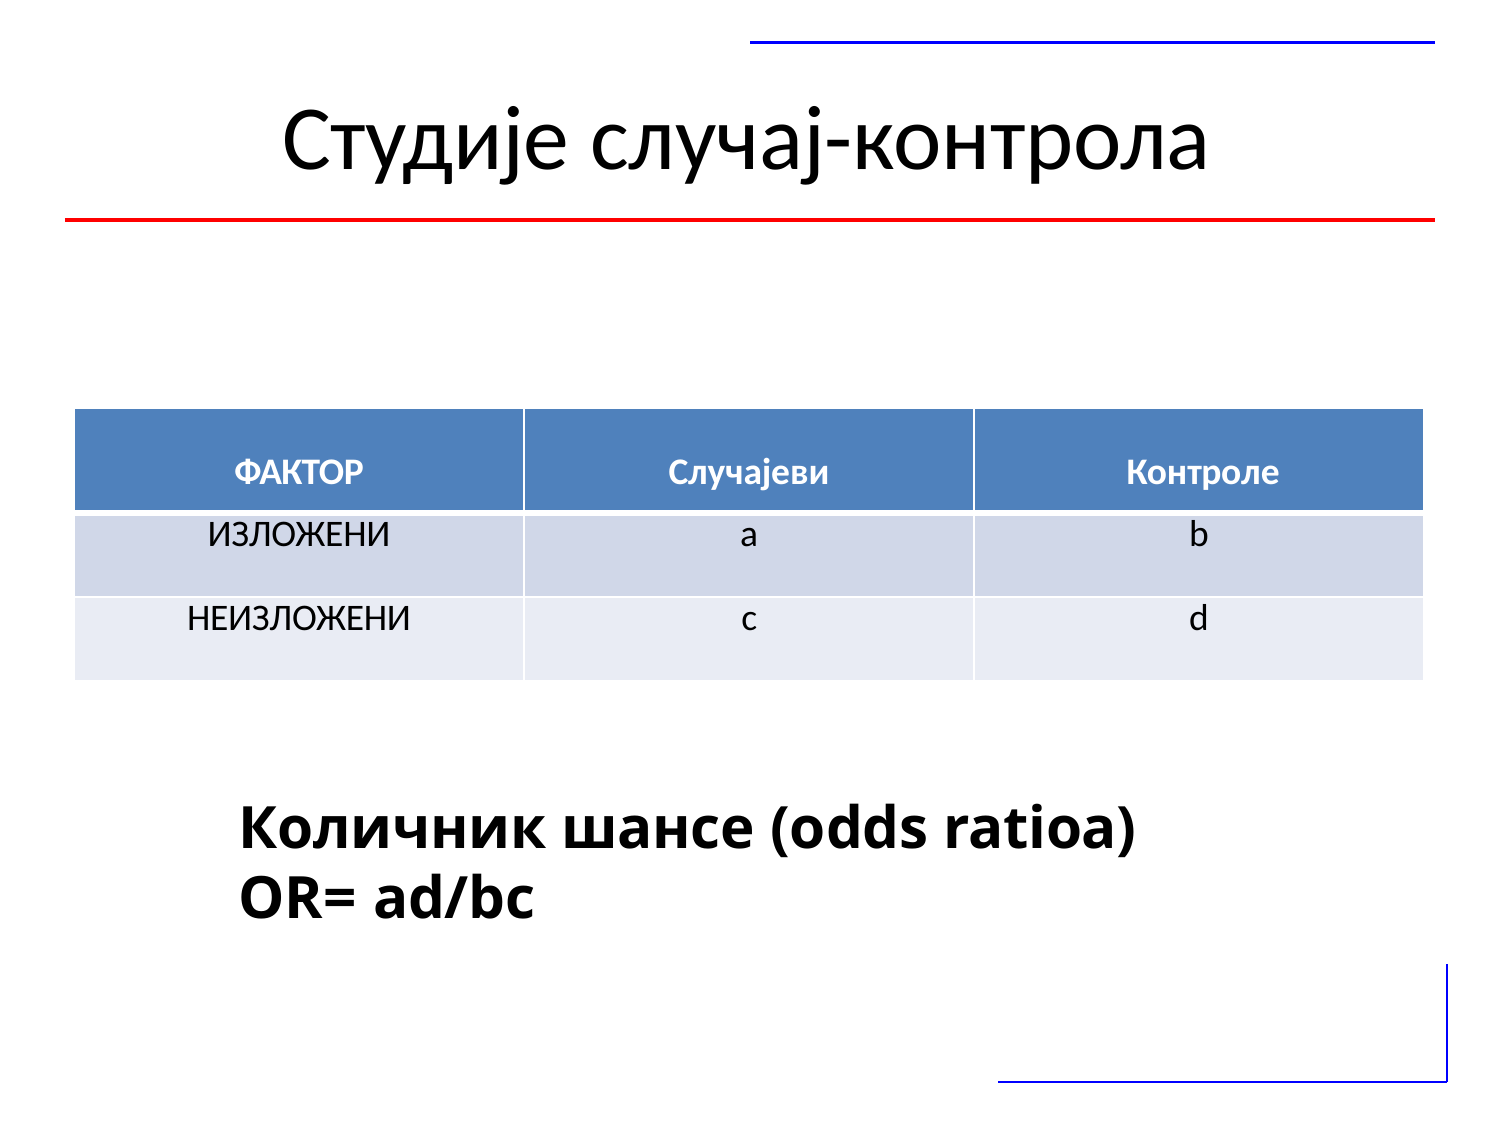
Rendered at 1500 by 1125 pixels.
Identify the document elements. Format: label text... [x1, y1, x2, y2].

title Студије случај-контрола [280, 75, 1220, 266]
table_cell d [975, 598, 1423, 680]
table_header ФАКТОР [75, 409, 523, 510]
table_cell b [975, 516, 1423, 596]
text_box Количник шансе (odds ratioa) OR= ad/bc [236, 787, 1264, 930]
table_cell НЕИЗЛОЖЕНИ [75, 598, 523, 680]
table_cell ИЗЛОЖЕНИ [75, 516, 523, 596]
table_cell a [525, 516, 973, 596]
table_header Контроле [975, 409, 1423, 510]
table_header Случајеви [525, 409, 973, 510]
table_cell c [525, 598, 973, 680]
